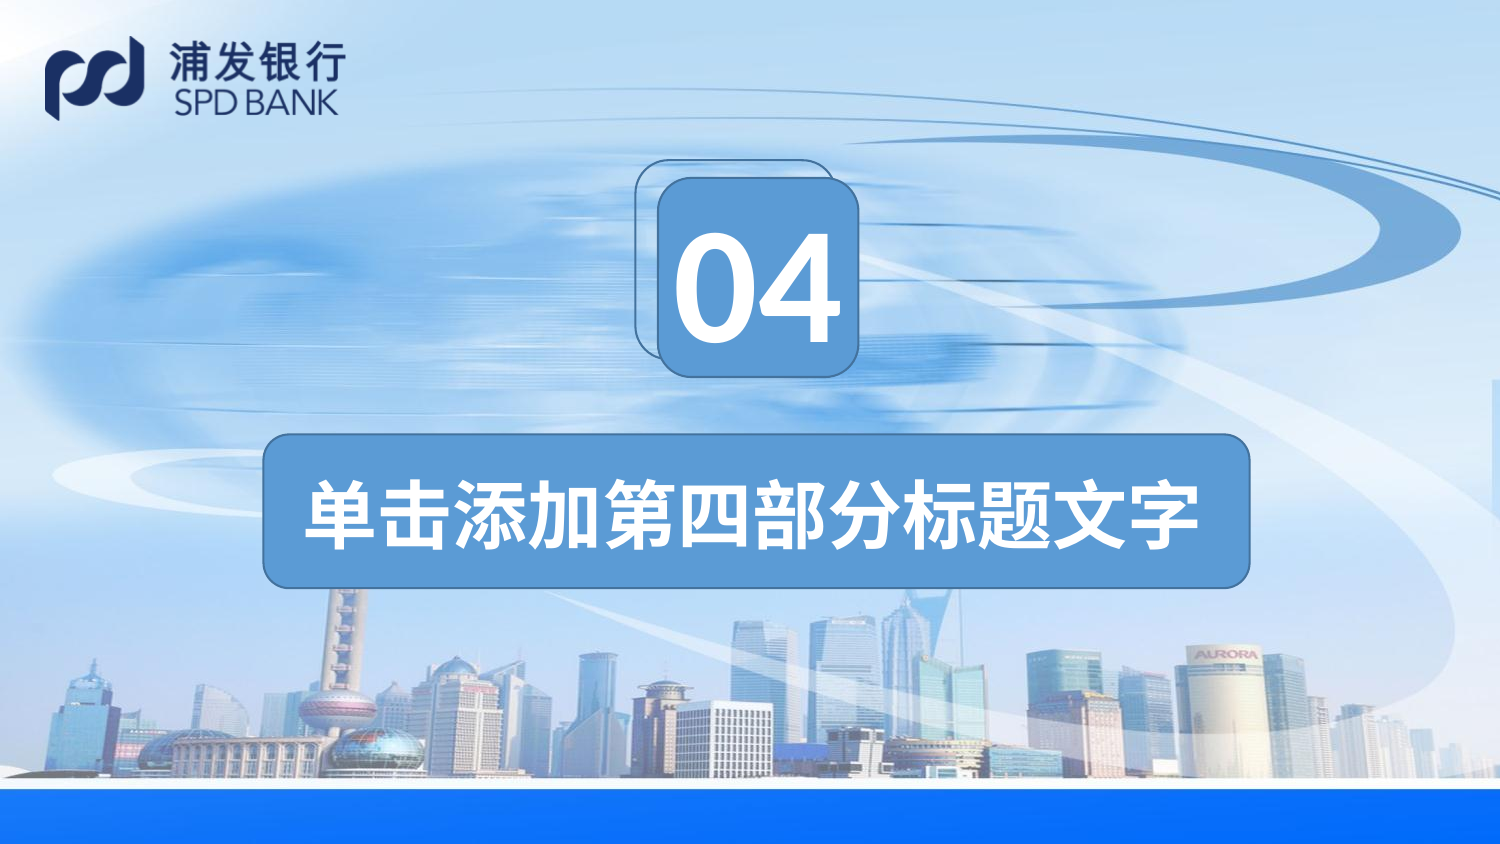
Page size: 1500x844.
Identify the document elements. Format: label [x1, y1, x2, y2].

picture [0, 0, 1500, 844]
text_box [657, 168, 859, 386]
